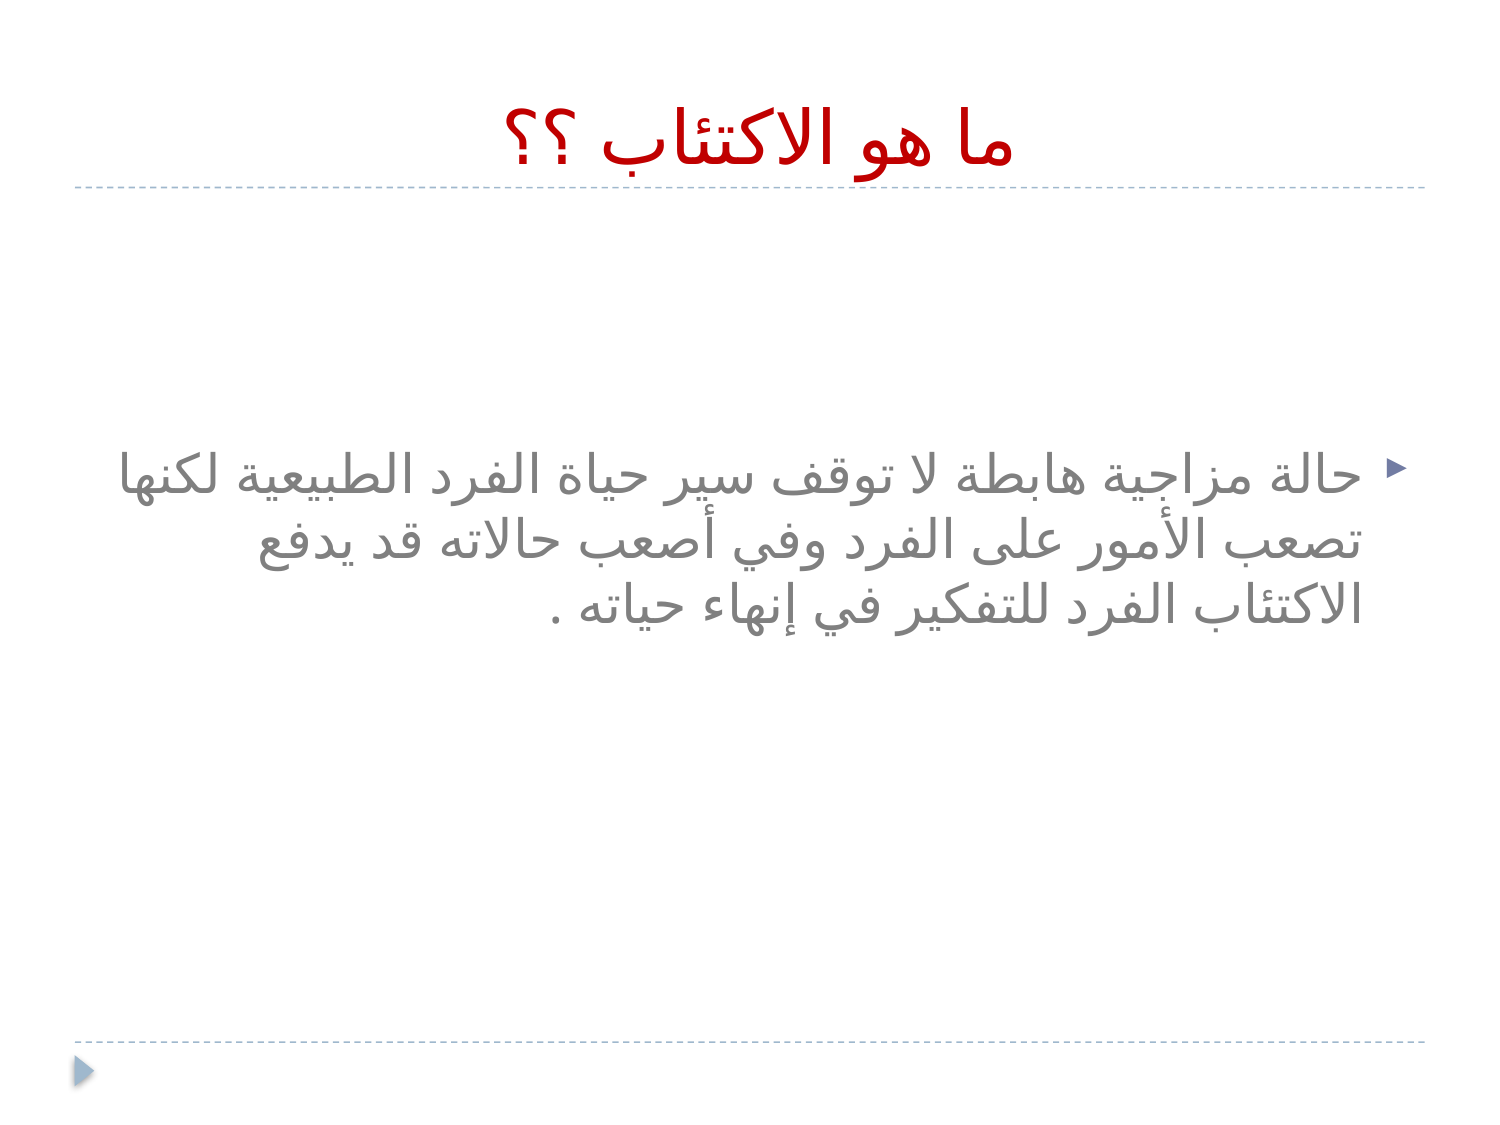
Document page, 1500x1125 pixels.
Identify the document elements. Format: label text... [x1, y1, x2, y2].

title ما هو الاكتئاب ؟؟ [75, 24, 1425, 188]
list حالة مزاجية هابطة لا توقف سير حياة الفرد الطبيعية لكنها تصعب الأمور على الفرد وفي أصعب حالاته قد يدفع الاكتئاب الفرد للتفكير في إنهاء حياته . [75, 200, 1425, 1010]
